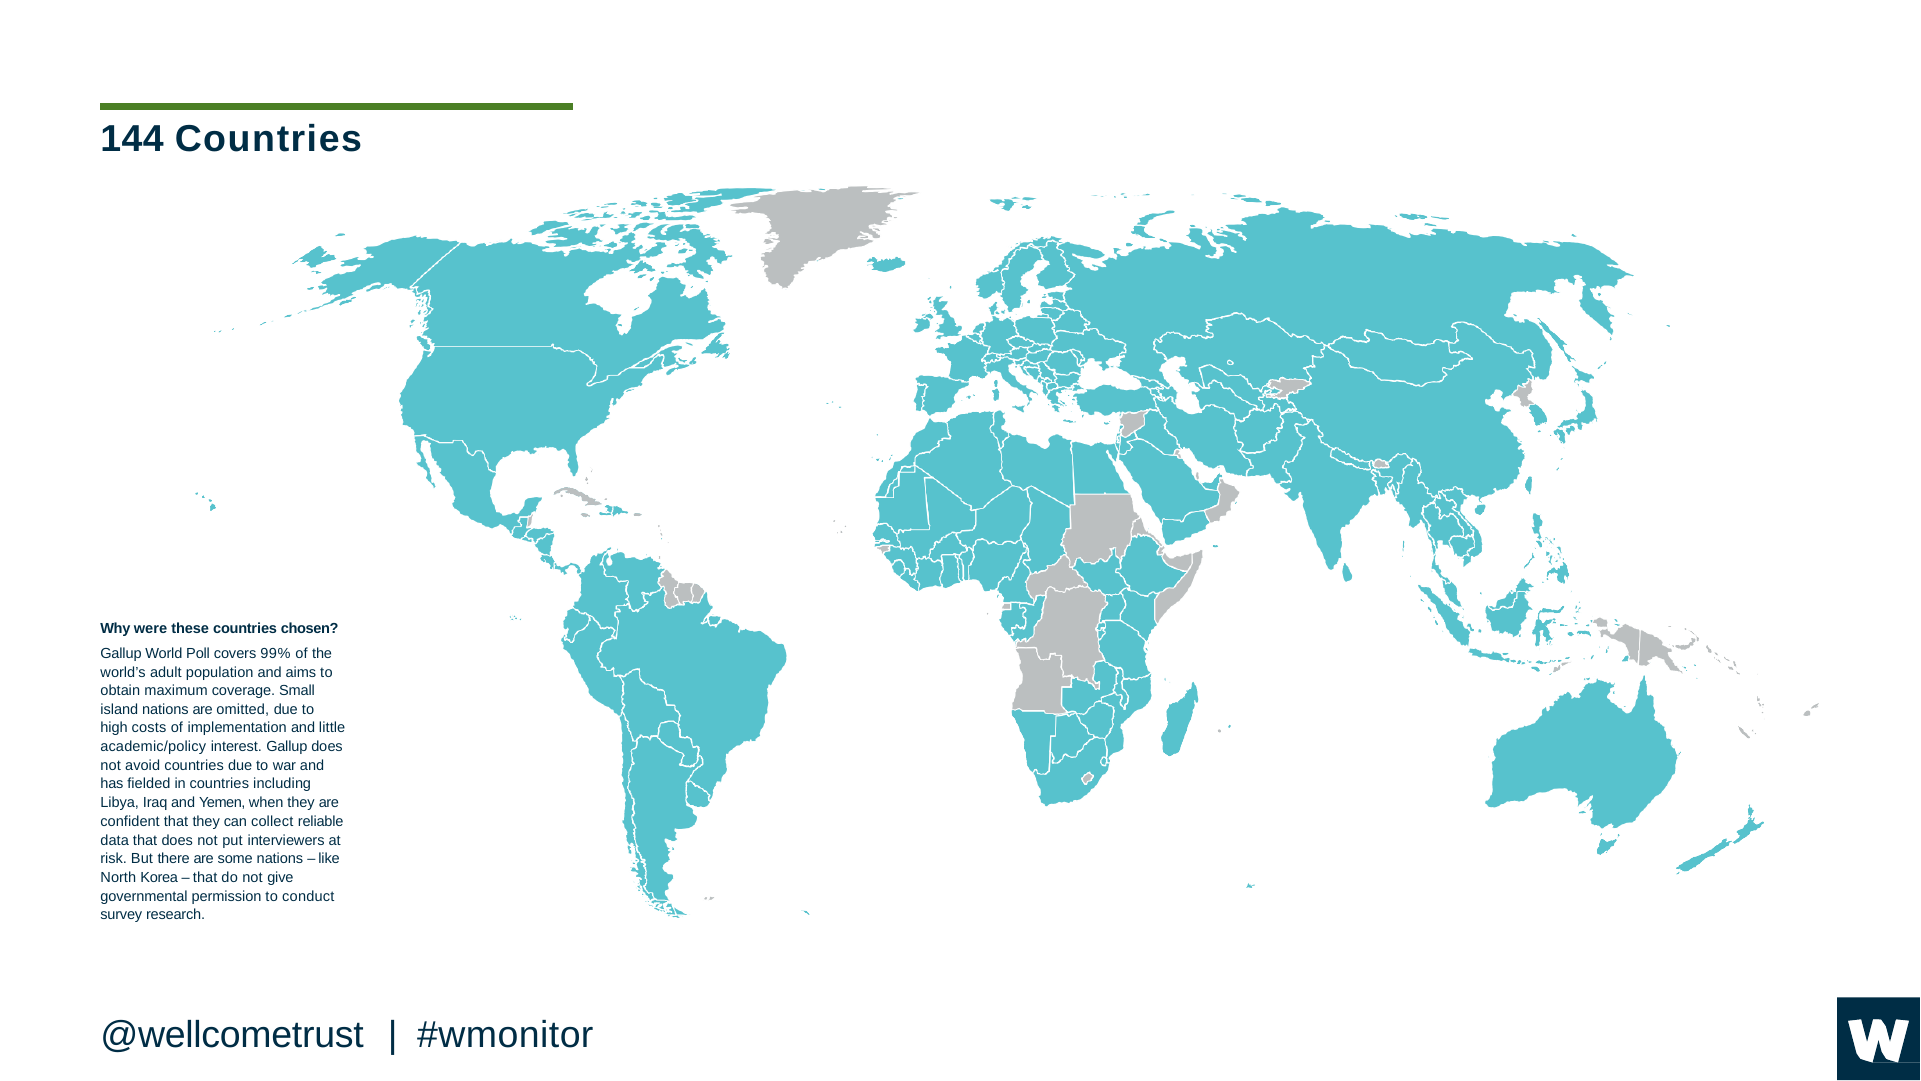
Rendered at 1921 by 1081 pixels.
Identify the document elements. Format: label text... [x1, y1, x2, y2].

title 144 Countries [98, 112, 366, 295]
text_box [1803, 703, 1819, 716]
text_box [259, 185, 1765, 918]
text_box [210, 503, 216, 511]
footer @wellcometrust | #wmonitor [98, 1010, 596, 1081]
text_box Why were these countries chosen? Gallup World Poll covers 99% of the world’s adult population and aims to obtain maximum coverage. Small island nations are omitted, due to high costs of implementation and little academic/policy interest. Gallup does not avoid countries due to war and has fielded in countries including Libya, Iraq and Yemen, when they are confident that they can collect reliable data that does not put interviewers at risk. But there are some nations – like North Korea – that do not give governmental permission to conduct survey research. [98, 609, 351, 923]
